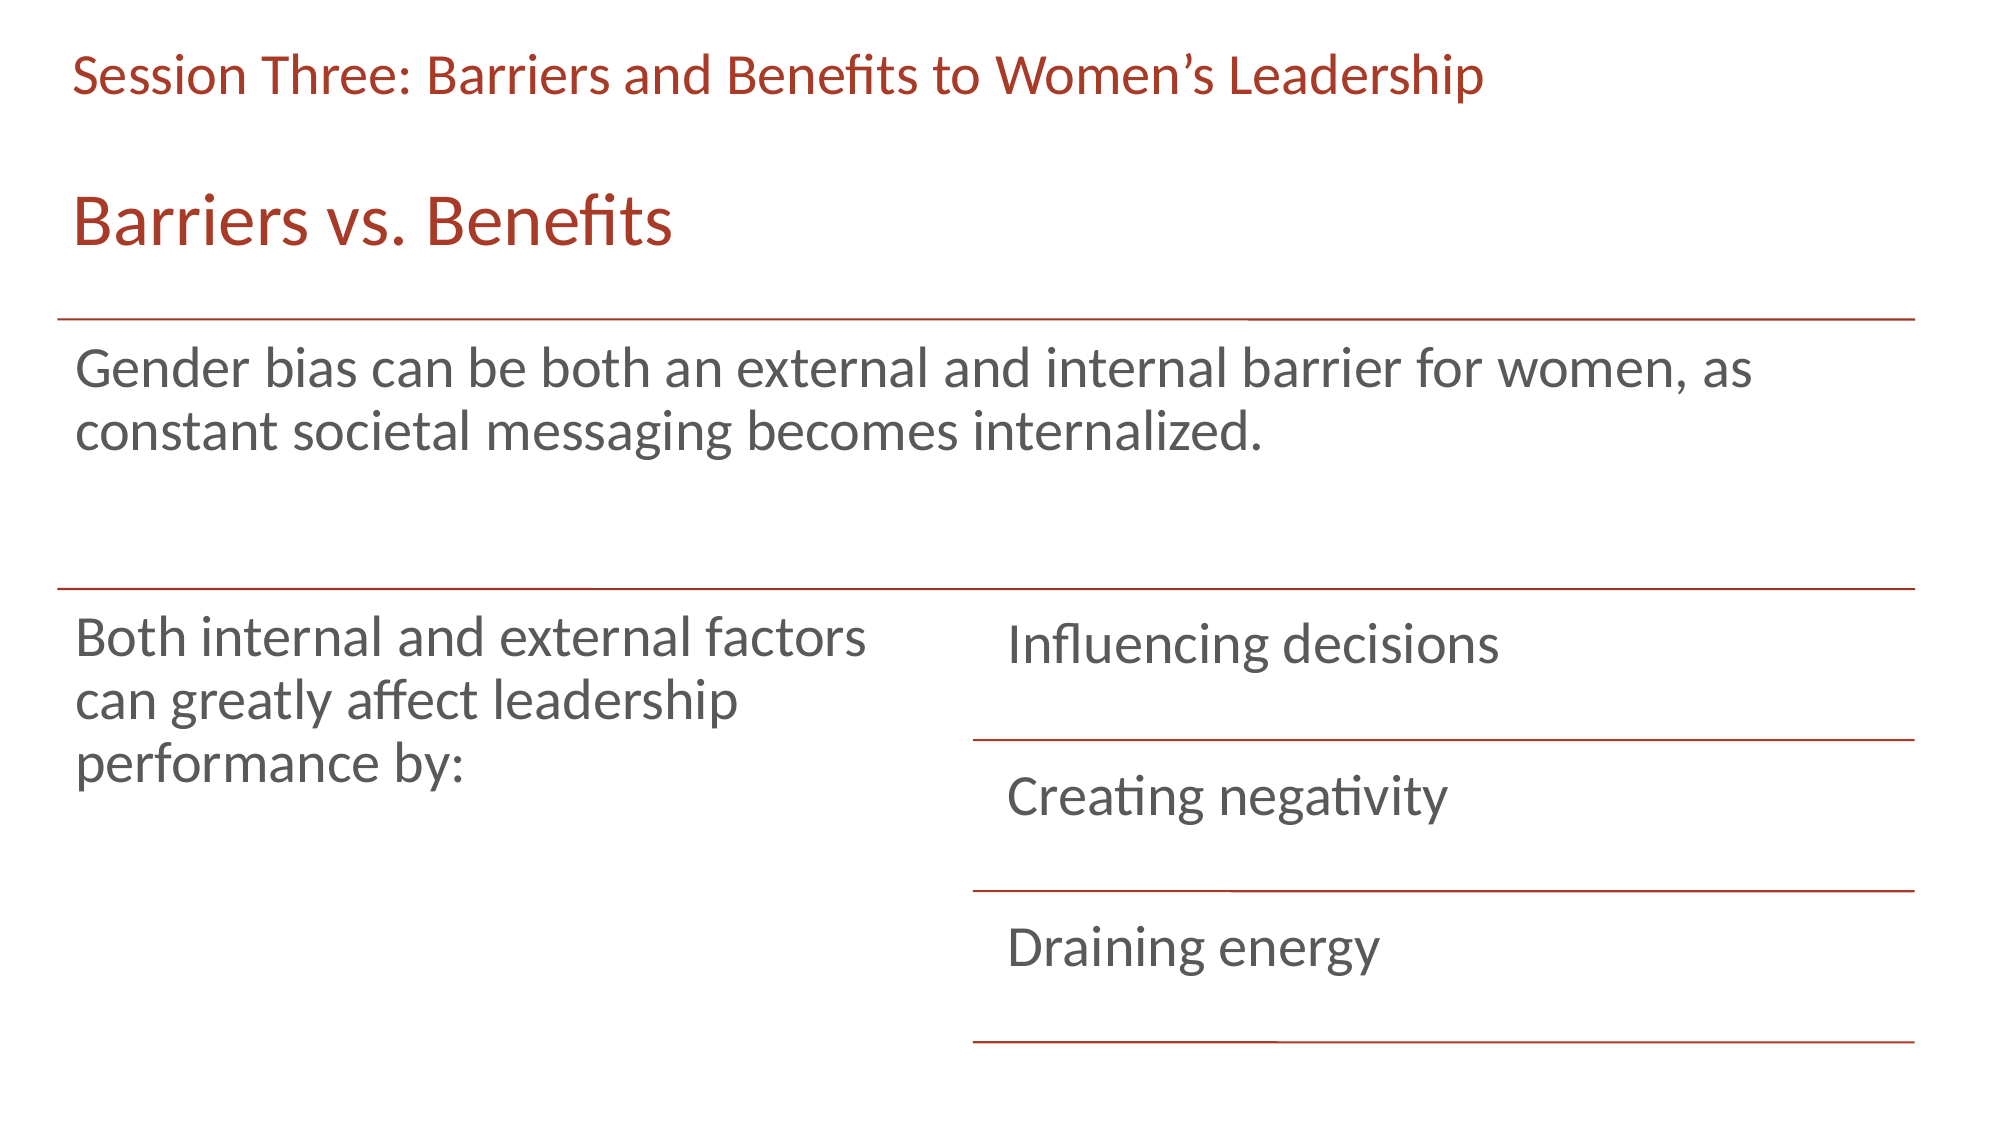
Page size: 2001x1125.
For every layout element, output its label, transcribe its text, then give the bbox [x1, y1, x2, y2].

title Session Three: Barriers and Benefits to Women’s Leadership [57, 36, 1934, 124]
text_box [57, 318, 1916, 1050]
list Barriers vs. Benefits [57, 172, 1934, 270]
